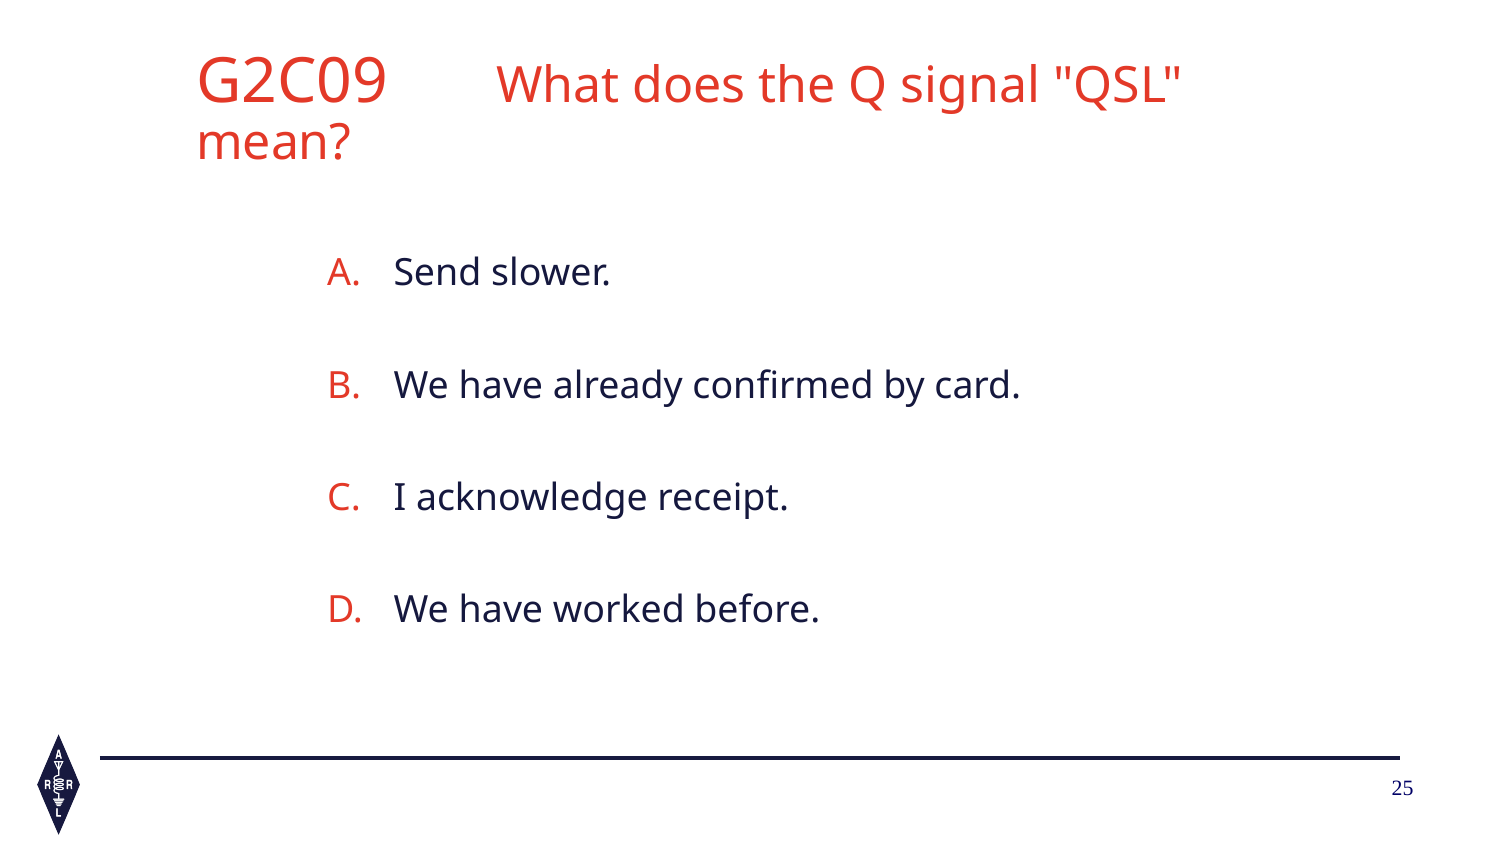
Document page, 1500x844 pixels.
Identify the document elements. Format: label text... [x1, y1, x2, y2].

picture [37, 734, 80, 835]
title G2C09 What does the Q signal "QSL" mean? [196, 42, 1304, 150]
text_box 25 [1353, 768, 1425, 827]
list Send slower. We have already confirmed by card. I acknowledge receipt. We have worked before. [327, 247, 1173, 730]
